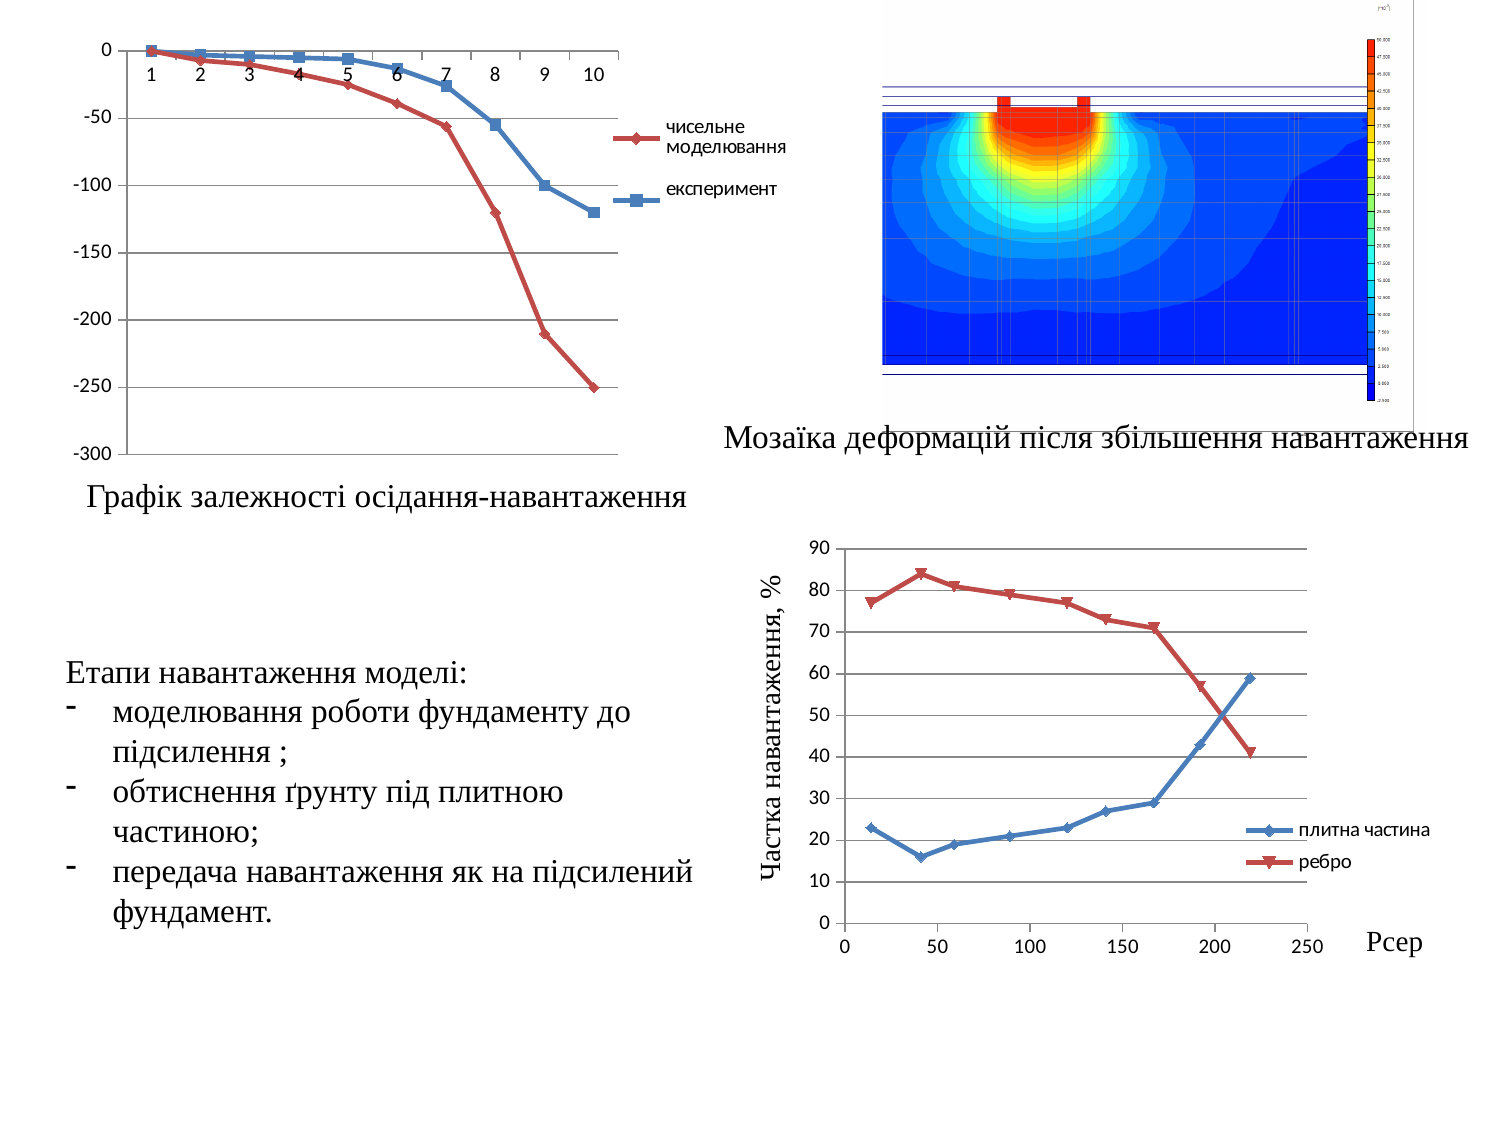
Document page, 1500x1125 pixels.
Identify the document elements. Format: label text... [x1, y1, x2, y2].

text_box Мозаїка деформацій після збільшення навантаження [812, 407, 1500, 462]
chart [55, 27, 807, 479]
chart [715, 515, 1467, 966]
text_box Етапи навантаження моделі: моделювання роботи фундаменту до підсилення ; обтиснення ґрунту під плитною частиною; передача навантаження як на підсилений фундамент. [50, 642, 710, 937]
text_box Графік залежності осідання-навантаження [71, 487, 712, 522]
picture [882, 0, 1427, 436]
